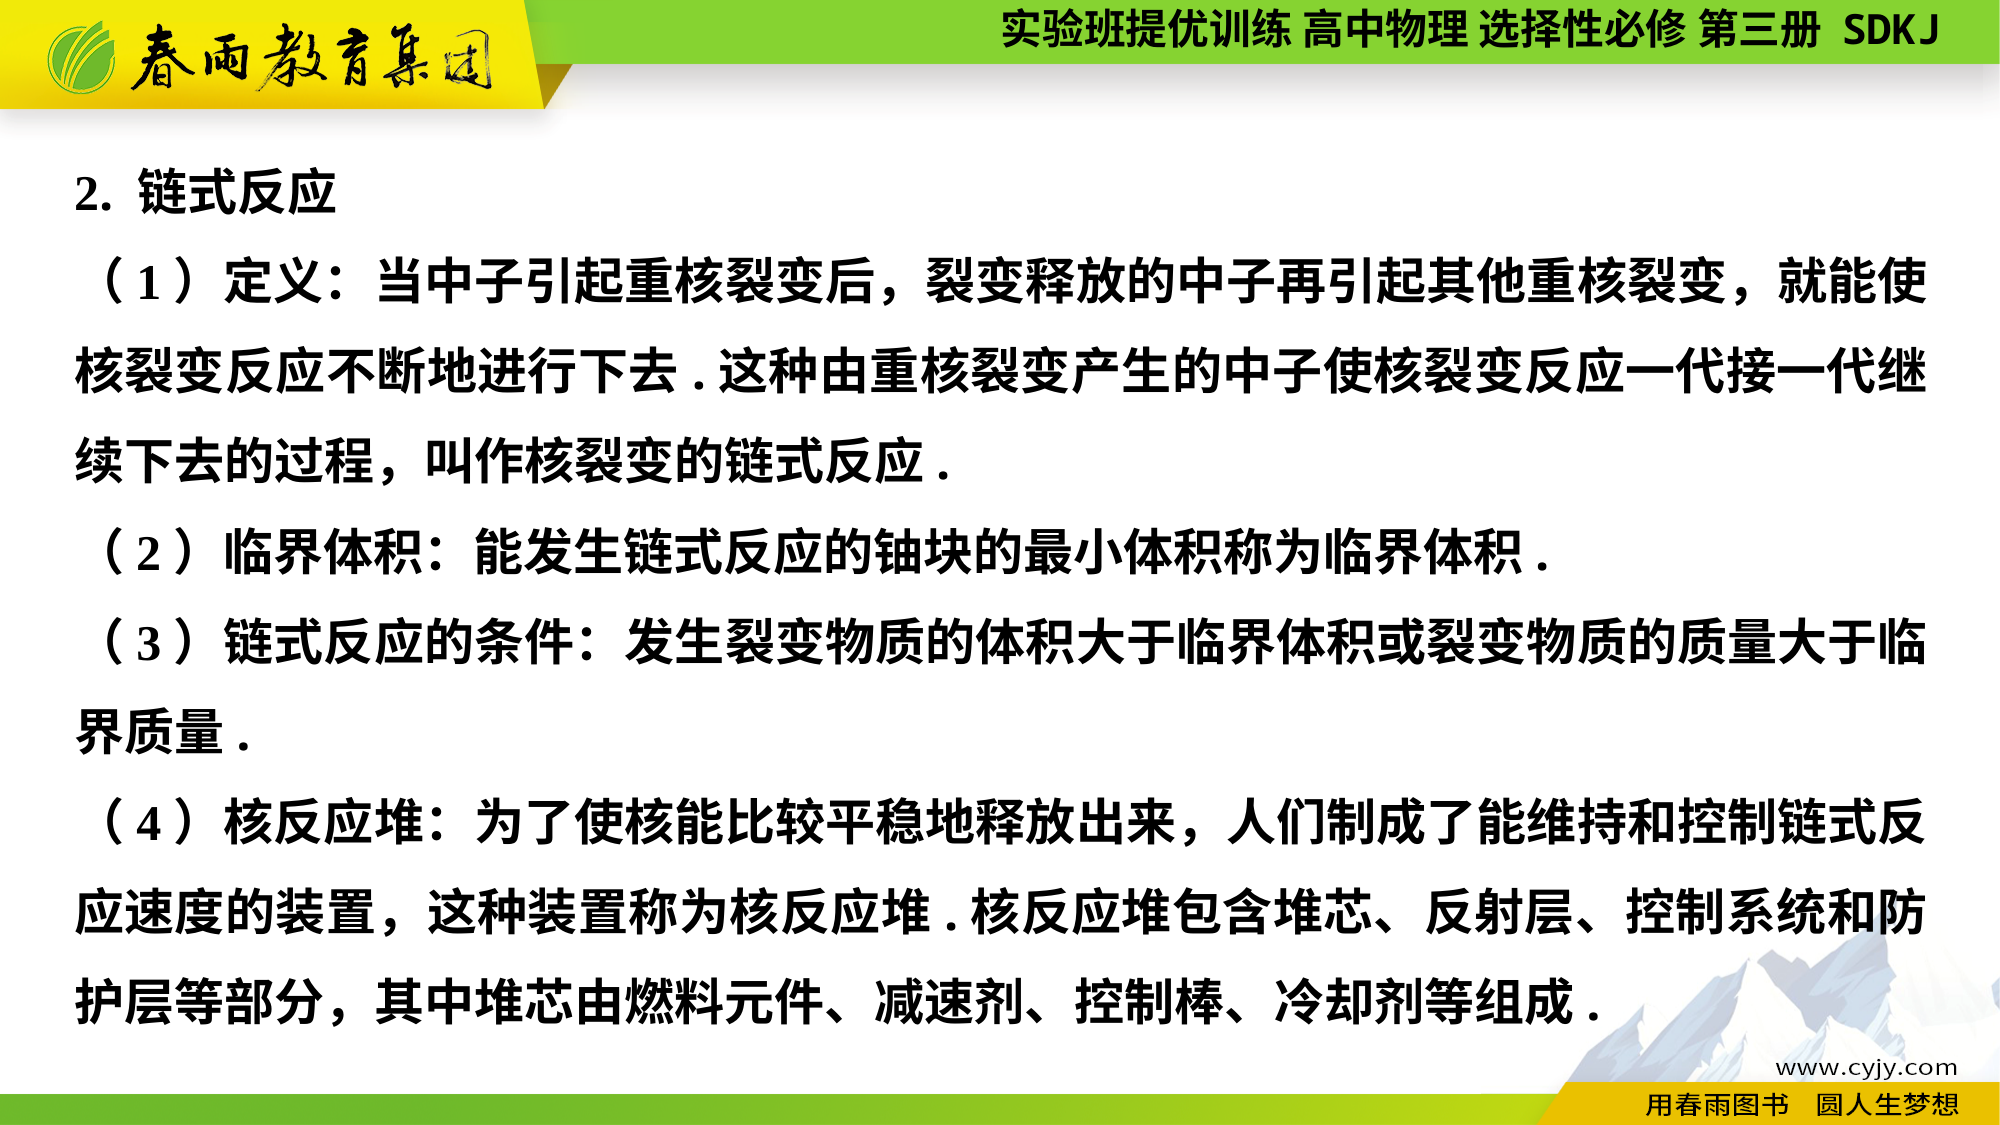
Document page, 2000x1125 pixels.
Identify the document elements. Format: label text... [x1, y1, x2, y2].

list 2. 链式反应 （1）定义：当中子引起重核裂变后，裂变释放的中子再引起其他重核裂变，就能使核裂变反应不断地进行下去.这种由重核裂变产生的中子使核裂变反应一代接一代继续下去的过程，叫作核裂变的链式反应. （2）临界体积：能发生链式反应的铀块的最小体积称为临界体积. （3）链式反应的条件：发生裂变物质的体积大于临界体积或裂变物质的质量大于临界质量. （4）核反应堆：为了使核能比较平稳地释放出来，人们制成了能维持和控制链式反应速度的装置，这种装置称为核反应堆.核反应堆包含堆芯、反射层、控制系统和防护层等部分，其中堆芯由燃料元件、减速剂、控制棒、冷却剂等组成. [59, 122, 1944, 1035]
picture [0, 0, 2000, 1125]
